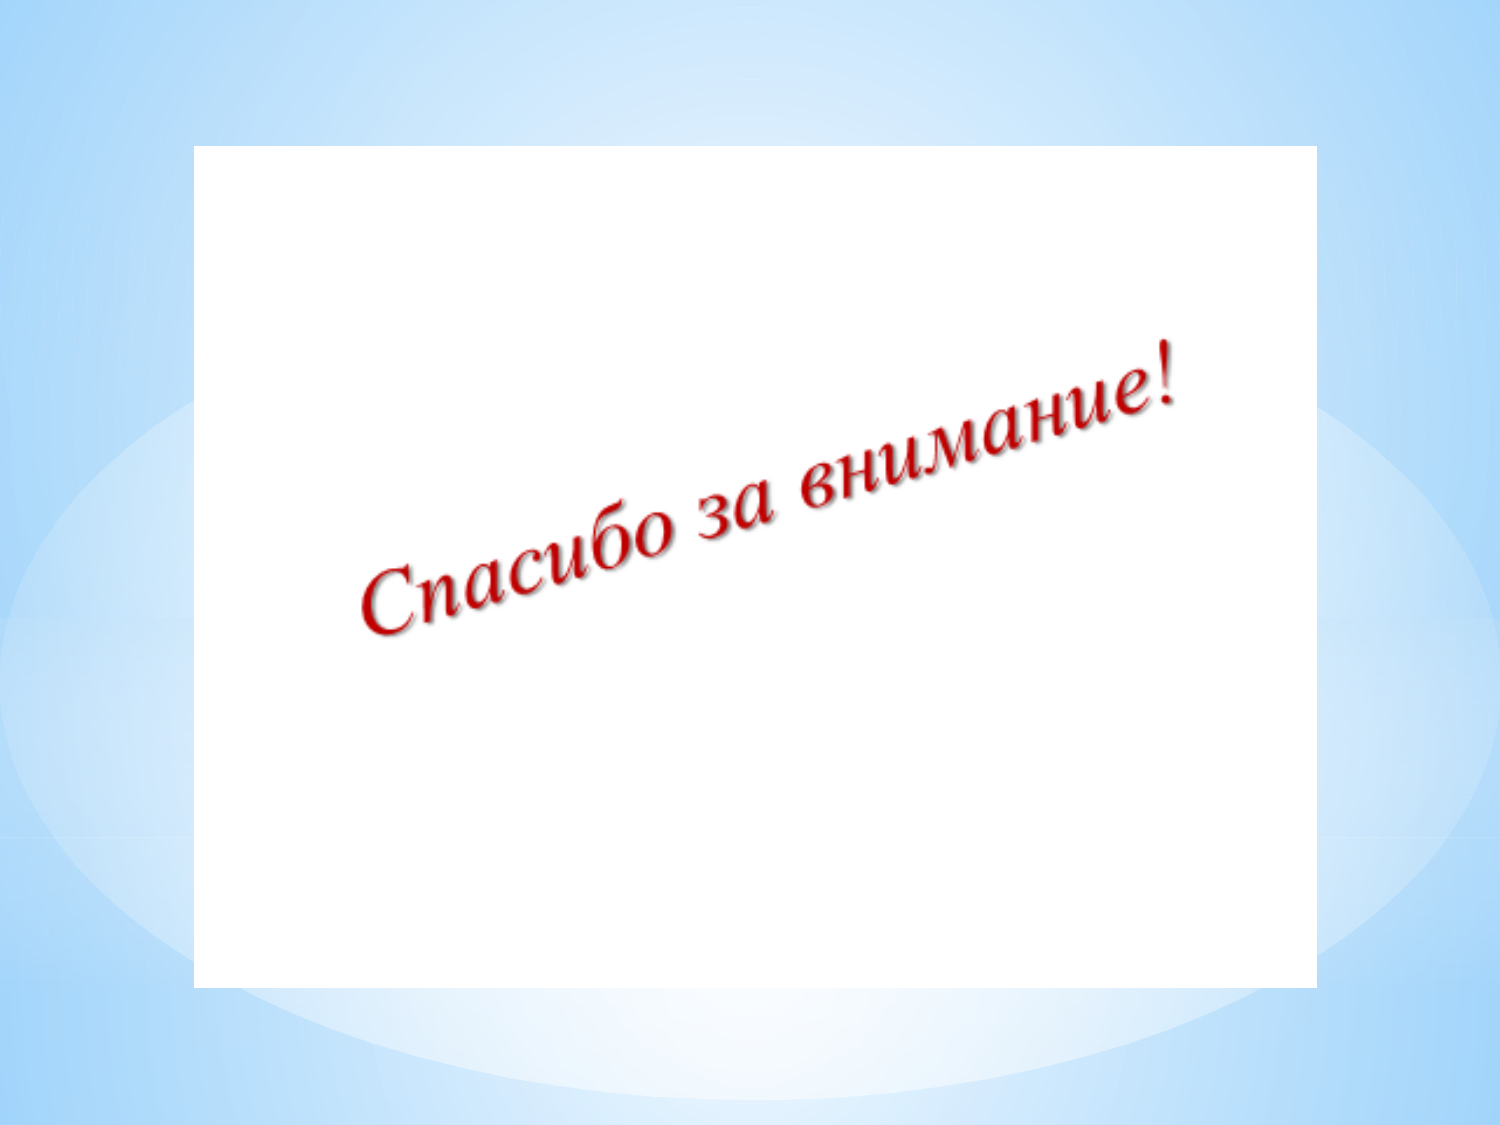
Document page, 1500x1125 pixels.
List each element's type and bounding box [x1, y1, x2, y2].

picture [194, 145, 1318, 988]
